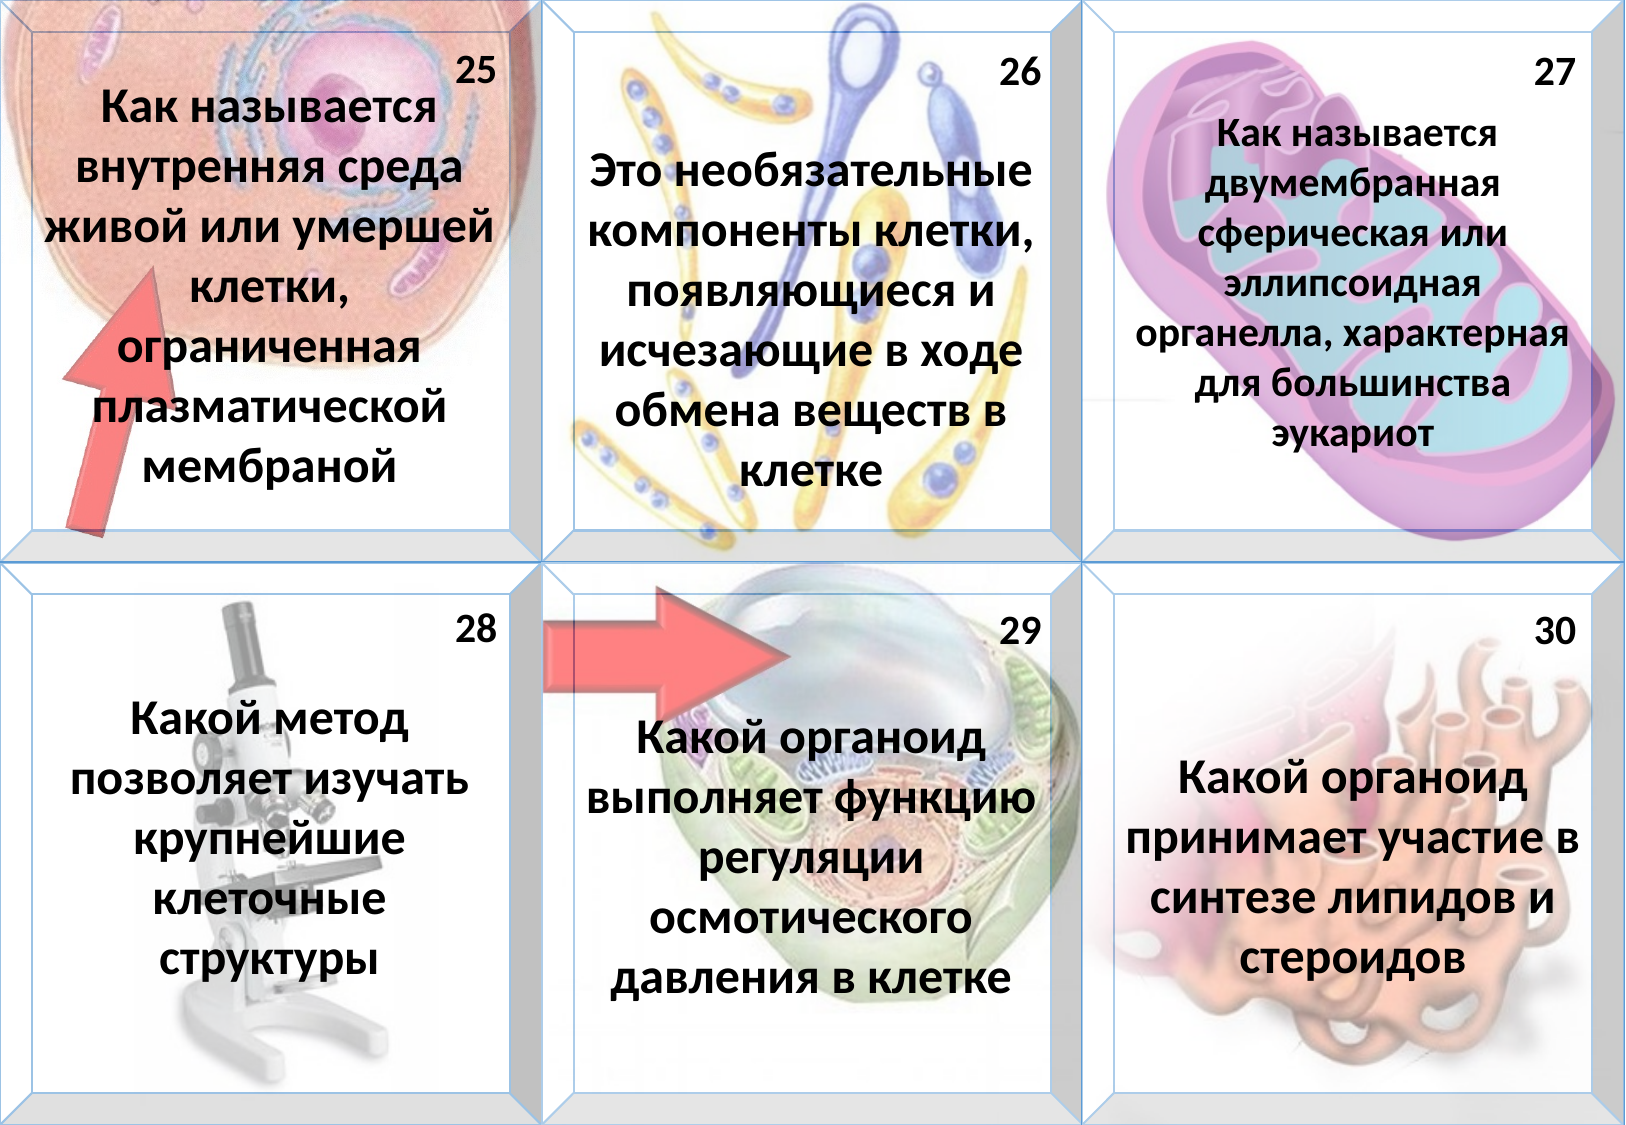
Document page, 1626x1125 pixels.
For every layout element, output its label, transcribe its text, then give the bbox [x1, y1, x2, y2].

text_box [0, 562, 540, 1125]
text_box Это необязательные компоненты клетки, появляющиеся и исчезающие в ходе обмена веществ в клетке [567, 129, 1056, 504]
text_box Как называется двумембранная сферическая или эллипсоидная органелла, характерная для большинства эукариот [1108, 96, 1597, 462]
text_box 30 [1517, 593, 1593, 661]
text_box 29 [983, 593, 1058, 661]
text_box [540, 561, 1081, 1125]
text_box [541, 0, 1081, 561]
text_box 25 [439, 31, 514, 99]
text_box Как называется внутренняя среда живой или умершей клетки, ограниченная плазматической мембраной [25, 64, 514, 500]
text_box [1081, 562, 1625, 1125]
text_box 28 [439, 591, 514, 658]
text_box Какой метод позволяет изучать крупнейшие клеточные структуры [25, 677, 514, 993]
text_box [0, 0, 541, 561]
text_box Какой органоид принимает участие в синтезе липидов и стероидов [1108, 736, 1597, 992]
text_box 27 [1517, 34, 1593, 102]
text_box [1081, 0, 1625, 561]
text_box 26 [983, 34, 1058, 102]
text_box Какой органоид выполняет функцию регуляции осмотического давления в клетке [567, 695, 1056, 1011]
